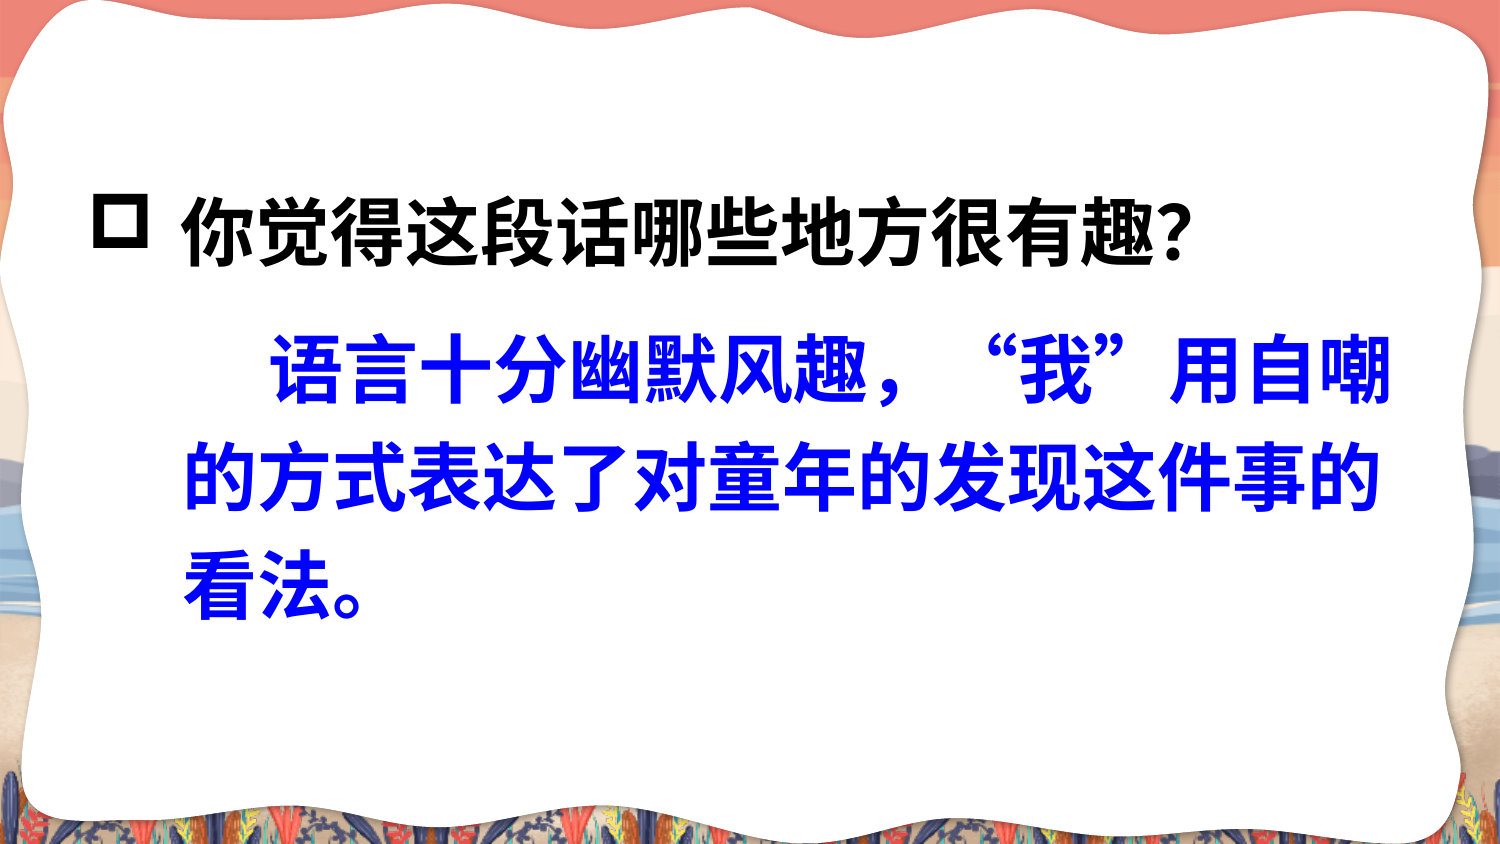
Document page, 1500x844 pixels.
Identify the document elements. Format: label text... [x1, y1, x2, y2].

picture [109, 0, 1500, 844]
picture [0, 0, 82, 253]
picture [0, 282, 792, 844]
picture [819, 819, 1376, 844]
text_box 你觉得这段话哪些地方很有趣？ [72, 159, 1306, 283]
text_box 语言十分幽默风趣，“我”用自嘲的方式表达了对童年的发现这件事的看法。 [167, 297, 1425, 637]
